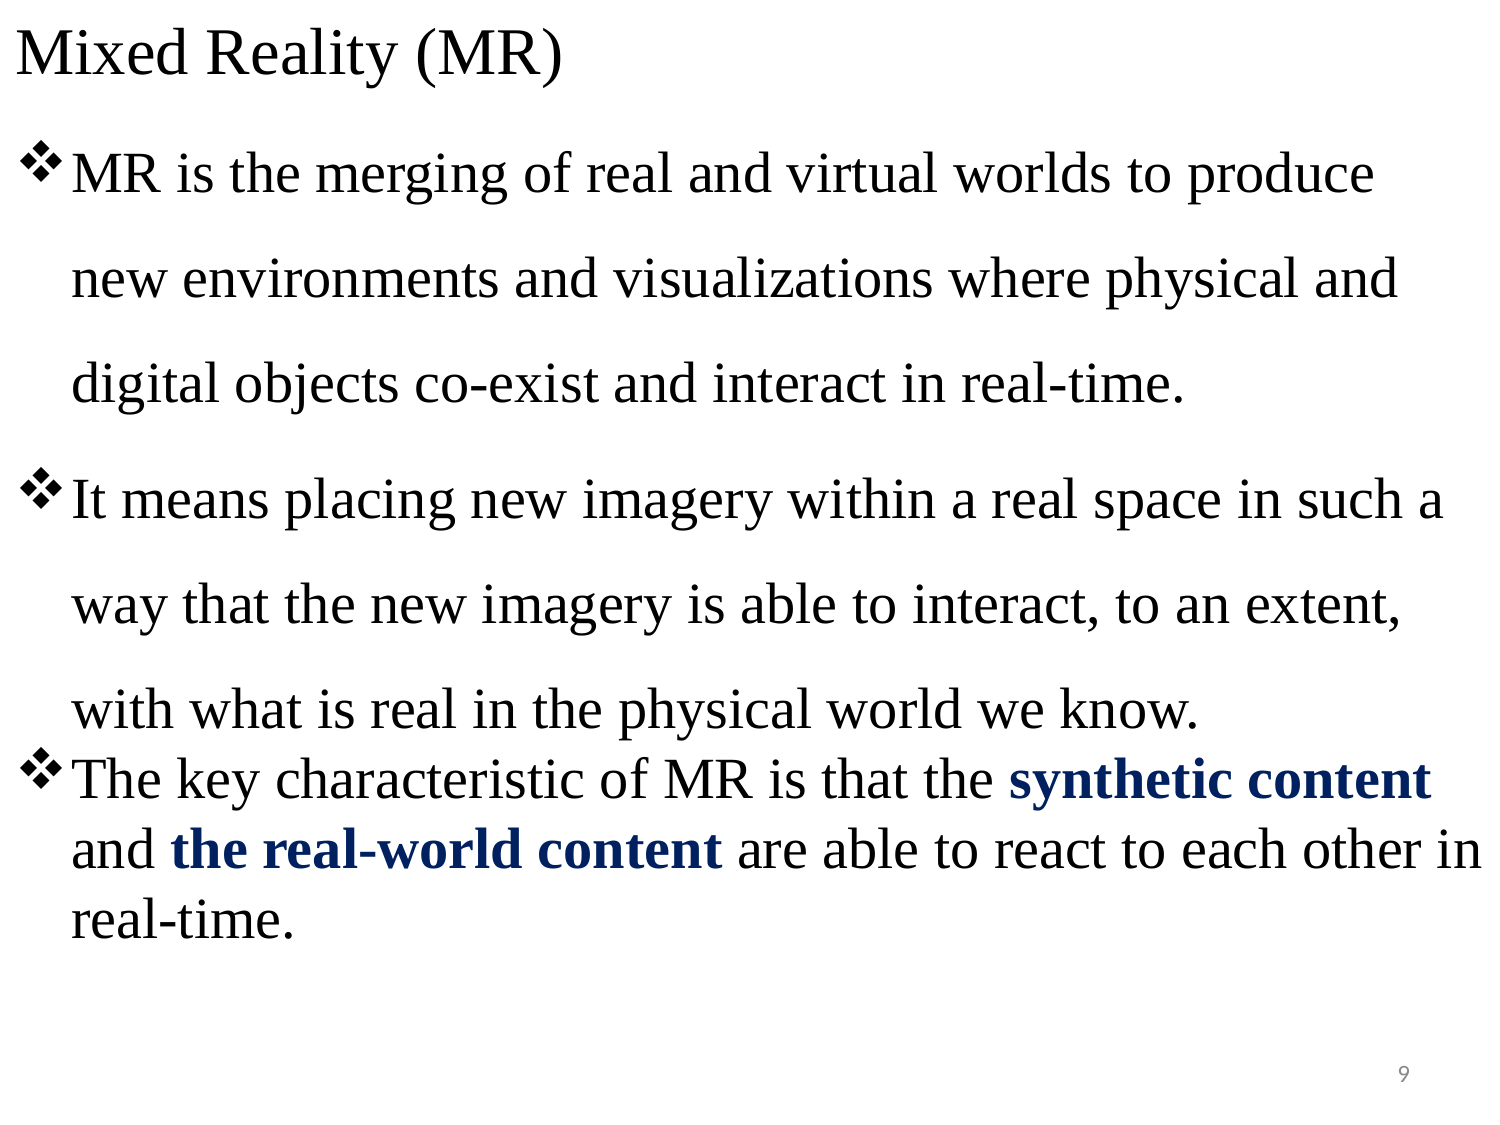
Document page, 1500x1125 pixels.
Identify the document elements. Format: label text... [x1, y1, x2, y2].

list Mixed Reality (MR) MR is the merging of real and virtual worlds to produce new environments and visualizations where physical and digital objects co-exist and interact in real-time. It means placing new imagery within a real space in such a way that the new imagery is able to interact, to an extent, with what is real in the physical world we know. The key characteristic of MR is that the synthetic content and the real-world content are able to react to each other in real-time. [0, 0, 1500, 1125]
slide_number 9 [1074, 1042, 1425, 1103]
